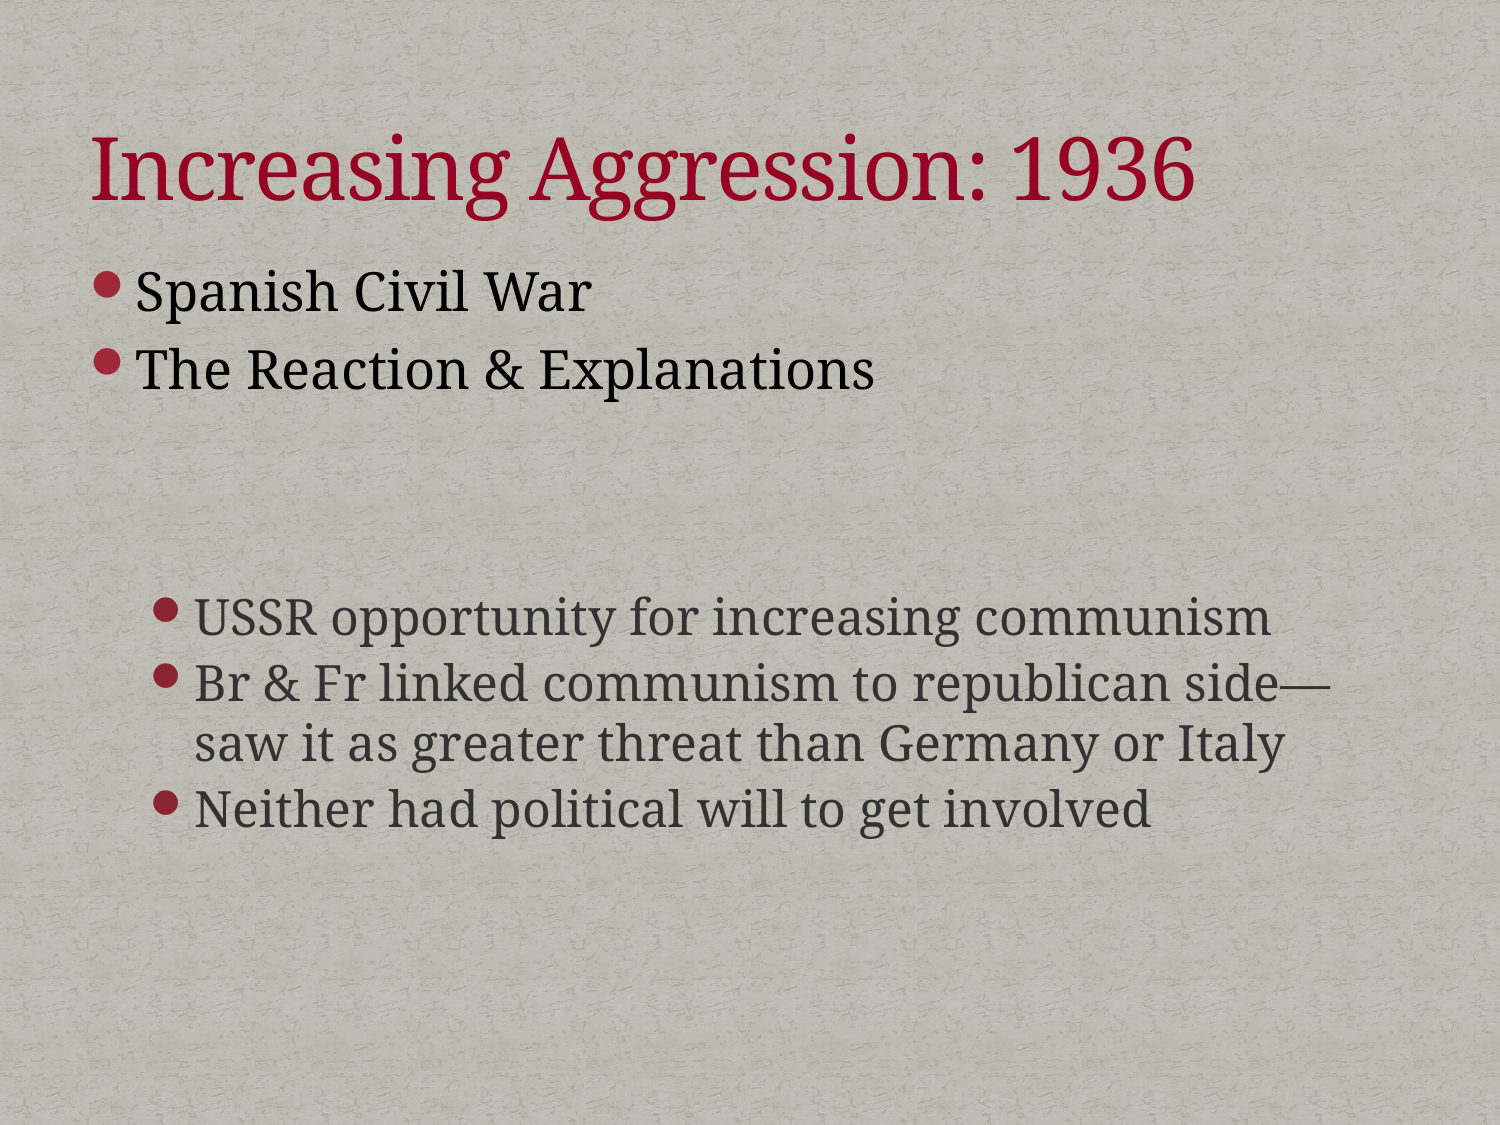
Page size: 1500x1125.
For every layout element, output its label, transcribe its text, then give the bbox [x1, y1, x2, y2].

title Increasing Aggression: 1936 [74, 24, 1425, 225]
list Spanish Civil War The Reaction & Explanations USSR opportunity for increasing communism Br & Fr linked communism to republican side—saw it as greater threat than Germany or Italy Neither had political will to get involved [75, 249, 1425, 1075]
